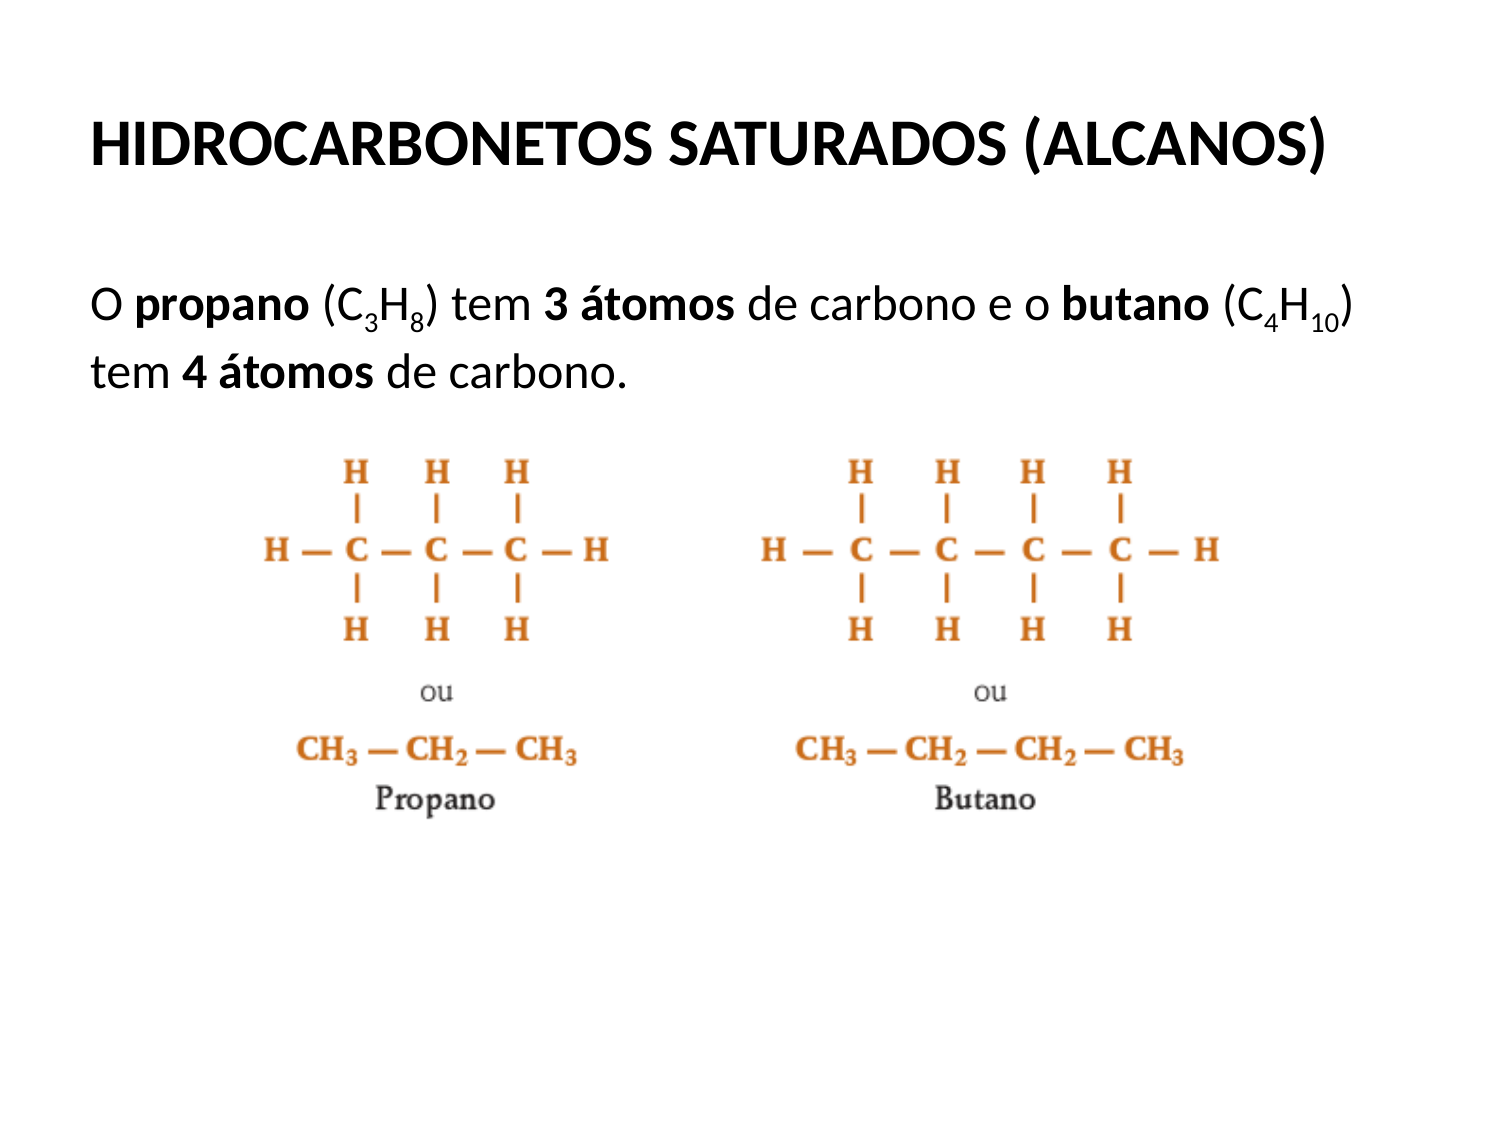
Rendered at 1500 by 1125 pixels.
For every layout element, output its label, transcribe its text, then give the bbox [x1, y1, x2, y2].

picture [241, 444, 1241, 823]
list O propano (C3H8) tem 3 átomos de carbono e o butano (C4H10) tem 4 átomos de carbono. [75, 262, 1459, 1005]
title HIDROCARBONETOS SATURADOS (ALCANOS) [75, 45, 1425, 233]
